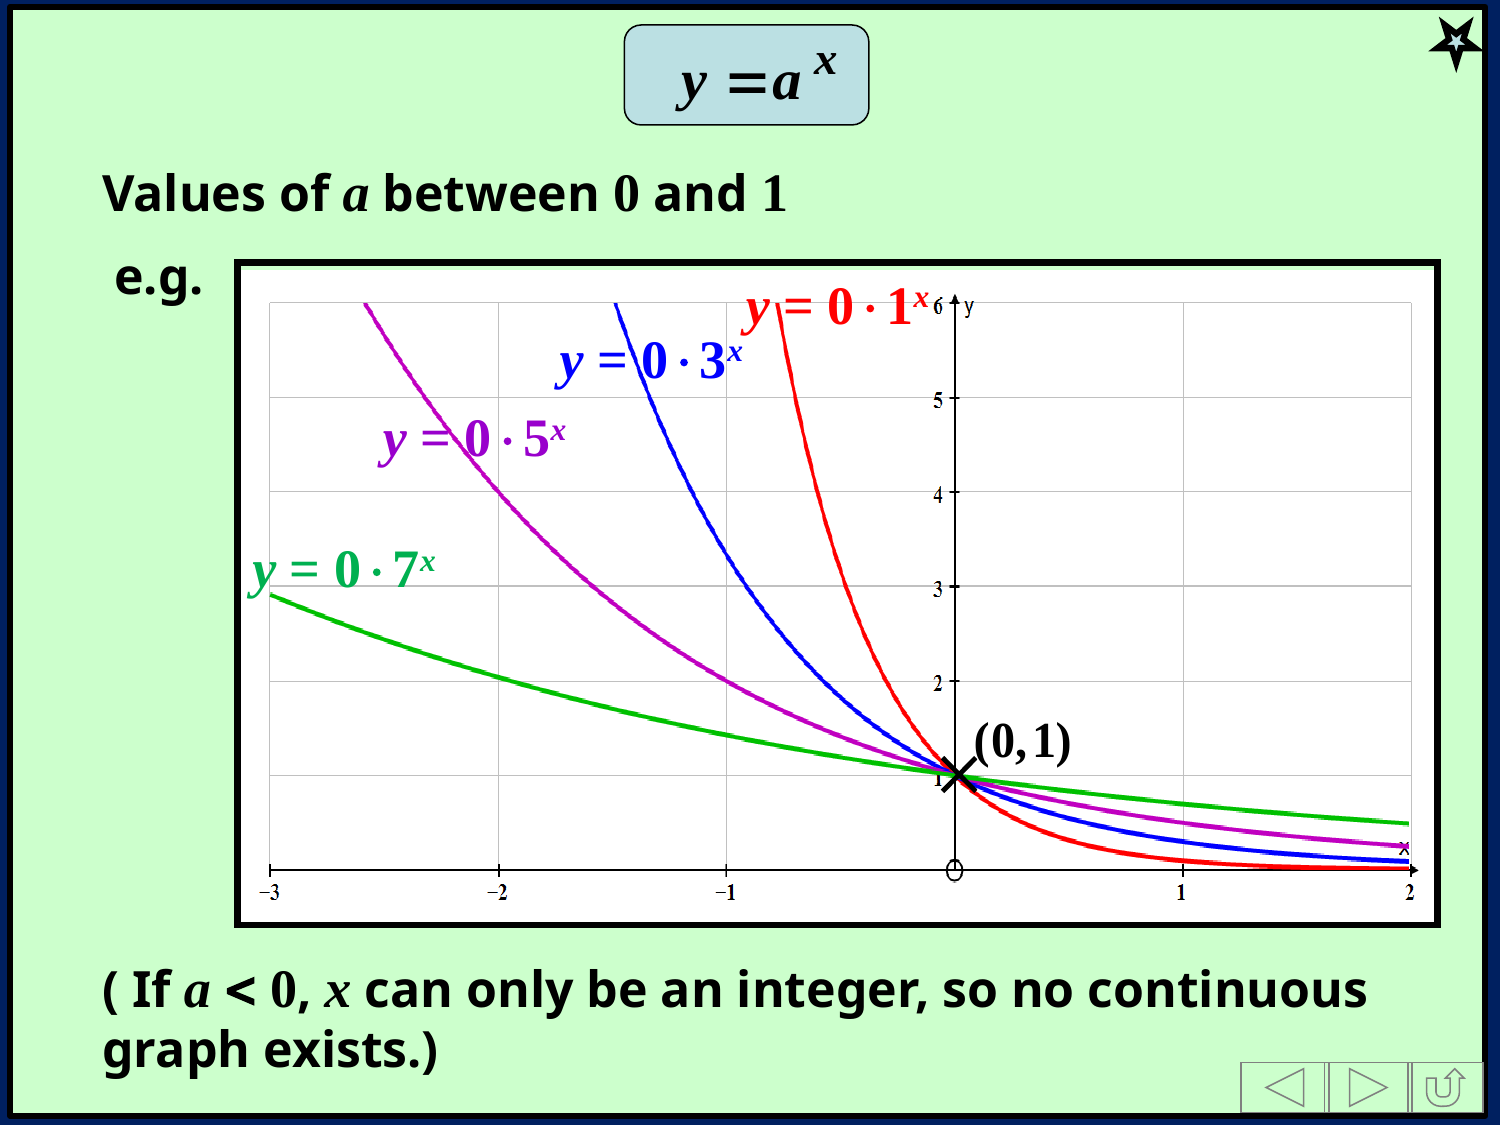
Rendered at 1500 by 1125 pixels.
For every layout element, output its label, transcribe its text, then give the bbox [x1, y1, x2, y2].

text_box Values of a between 0 and 1 [87, 149, 938, 230]
text_box e.g. [99, 237, 250, 373]
text_box [1437, 24, 1475, 63]
text_box ( If a  0, x can only be an integer, so no continuous graph exists.) [87, 945, 1438, 1086]
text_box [237, 262, 1438, 926]
